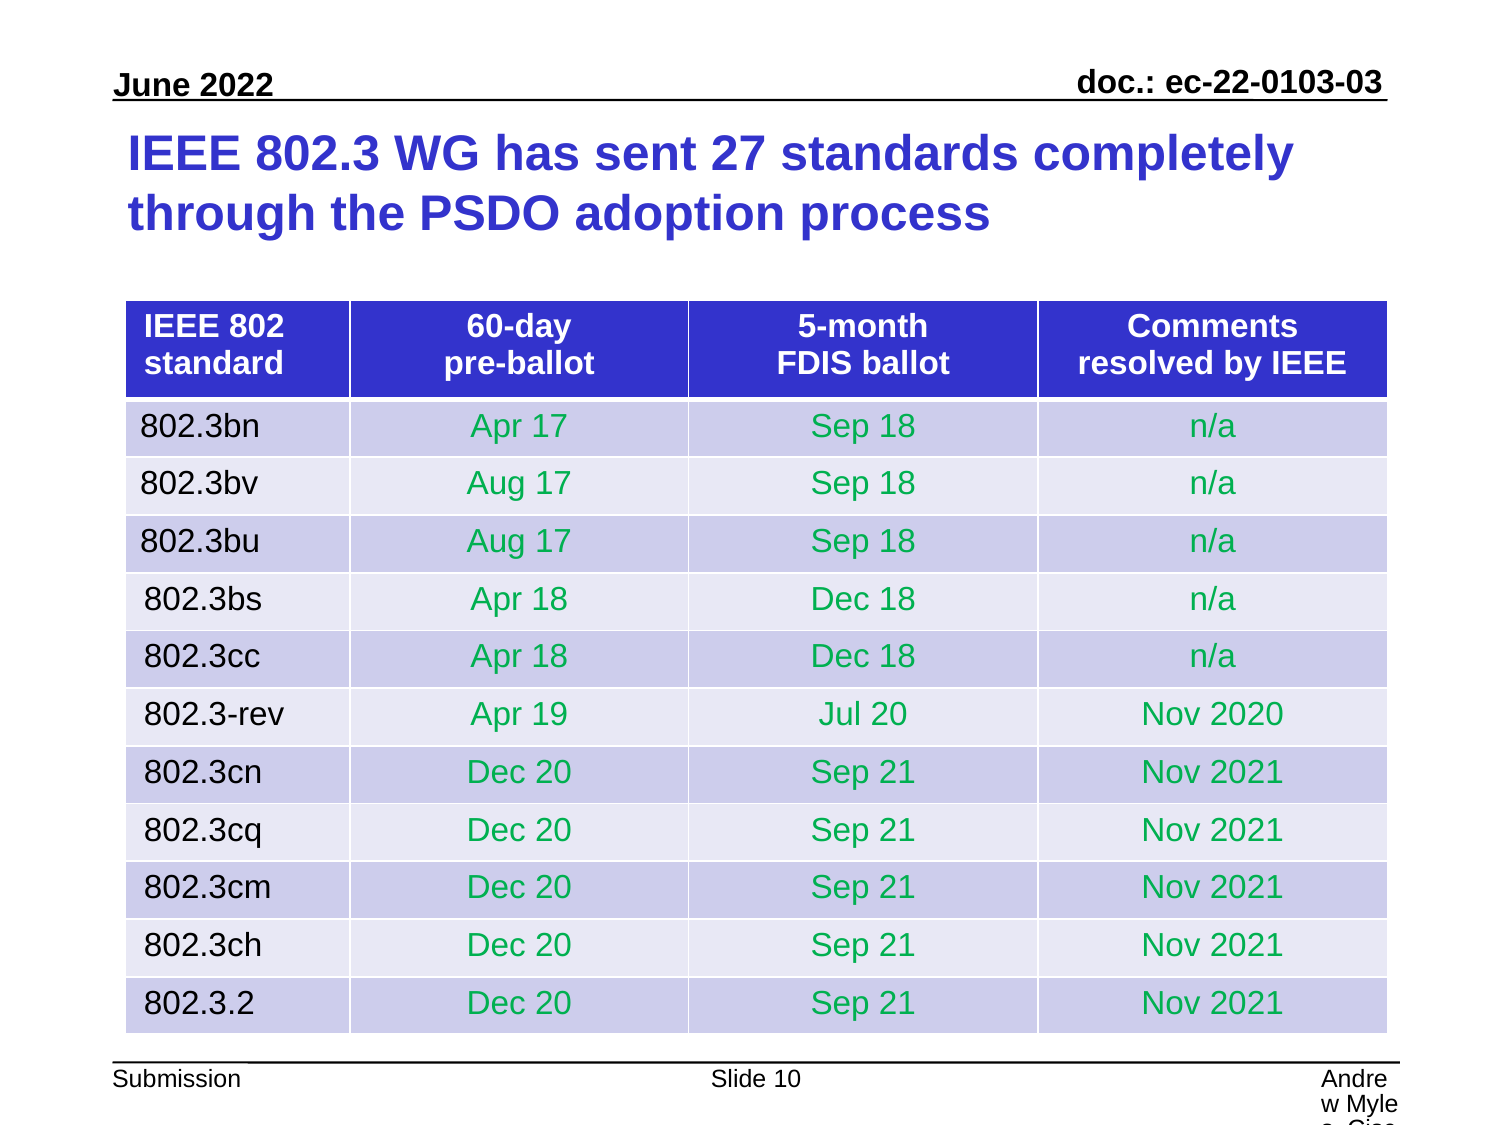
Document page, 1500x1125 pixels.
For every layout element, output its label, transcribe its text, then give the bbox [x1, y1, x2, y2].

table_cell Dec 20 [351, 747, 688, 803]
table_cell n/a [1039, 631, 1387, 687]
table_cell n/a [1039, 574, 1387, 630]
footer Andrew Myles, Cisco [1320, 1061, 1402, 1093]
table_cell Sep 18 [689, 402, 1037, 456]
table_cell Sep 21 [689, 978, 1037, 1033]
table_cell 802.3-rev [126, 689, 349, 745]
table_cell 802.3bs [126, 574, 349, 630]
table_cell n/a [1039, 402, 1387, 456]
table_cell Sep 21 [689, 920, 1037, 976]
table_cell Dec 18 [689, 574, 1037, 630]
slide_number Slide 10 [709, 1061, 803, 1093]
table_cell Nov 2021 [1039, 804, 1387, 860]
table_cell Sep 18 [689, 516, 1037, 572]
table_cell Apr 17 [351, 402, 688, 456]
table_cell Apr 18 [351, 631, 688, 687]
table_cell Dec 20 [351, 804, 688, 860]
table_cell 802.3ch [126, 920, 349, 976]
table_cell 802.3bv [126, 458, 349, 514]
table_header 5-month FDIS ballot [689, 301, 1037, 397]
table_cell Apr 18 [351, 574, 688, 630]
table_cell Dec 20 [351, 920, 688, 976]
table_cell Sep 21 [689, 862, 1037, 918]
table_cell n/a [1039, 458, 1387, 514]
table_cell 802.3bn [126, 402, 349, 456]
table_cell Nov 2021 [1039, 862, 1387, 918]
table_cell Dec 18 [689, 631, 1037, 687]
table_cell Apr 19 [351, 689, 688, 745]
table_cell 802.3.2 [126, 978, 349, 1033]
table_cell Nov 2020 [1039, 689, 1387, 745]
table_cell Sep 21 [689, 804, 1037, 860]
table_cell n/a [1039, 516, 1387, 572]
table_cell 802.3cq [126, 804, 349, 860]
table_cell Sep 21 [689, 747, 1037, 803]
table_cell Dec 20 [351, 978, 688, 1033]
title IEEE 802.3 WG has sent 27 standards completely through the PSDO adoption process [112, 112, 1388, 288]
table_header IEEE 802 standard [126, 301, 349, 397]
table_header Comments resolved by IEEE [1039, 301, 1387, 397]
table_cell Nov 2021 [1039, 747, 1387, 803]
table_cell Jul 20 [689, 689, 1037, 745]
table_cell 802.3cm [126, 862, 349, 918]
table_cell 802.3cc [126, 631, 349, 687]
table_cell 802.3bu [126, 516, 349, 572]
table_cell Dec 20 [351, 862, 688, 918]
table_cell Aug 17 [351, 516, 688, 572]
table_cell Nov 2021 [1039, 920, 1387, 976]
table_cell Nov 2021 [1039, 978, 1387, 1033]
table_cell Sep 18 [689, 458, 1037, 514]
table_cell 802.3cn [126, 747, 349, 803]
table_header 60-day pre-ballot [351, 301, 688, 397]
table_cell Aug 17 [351, 458, 688, 514]
